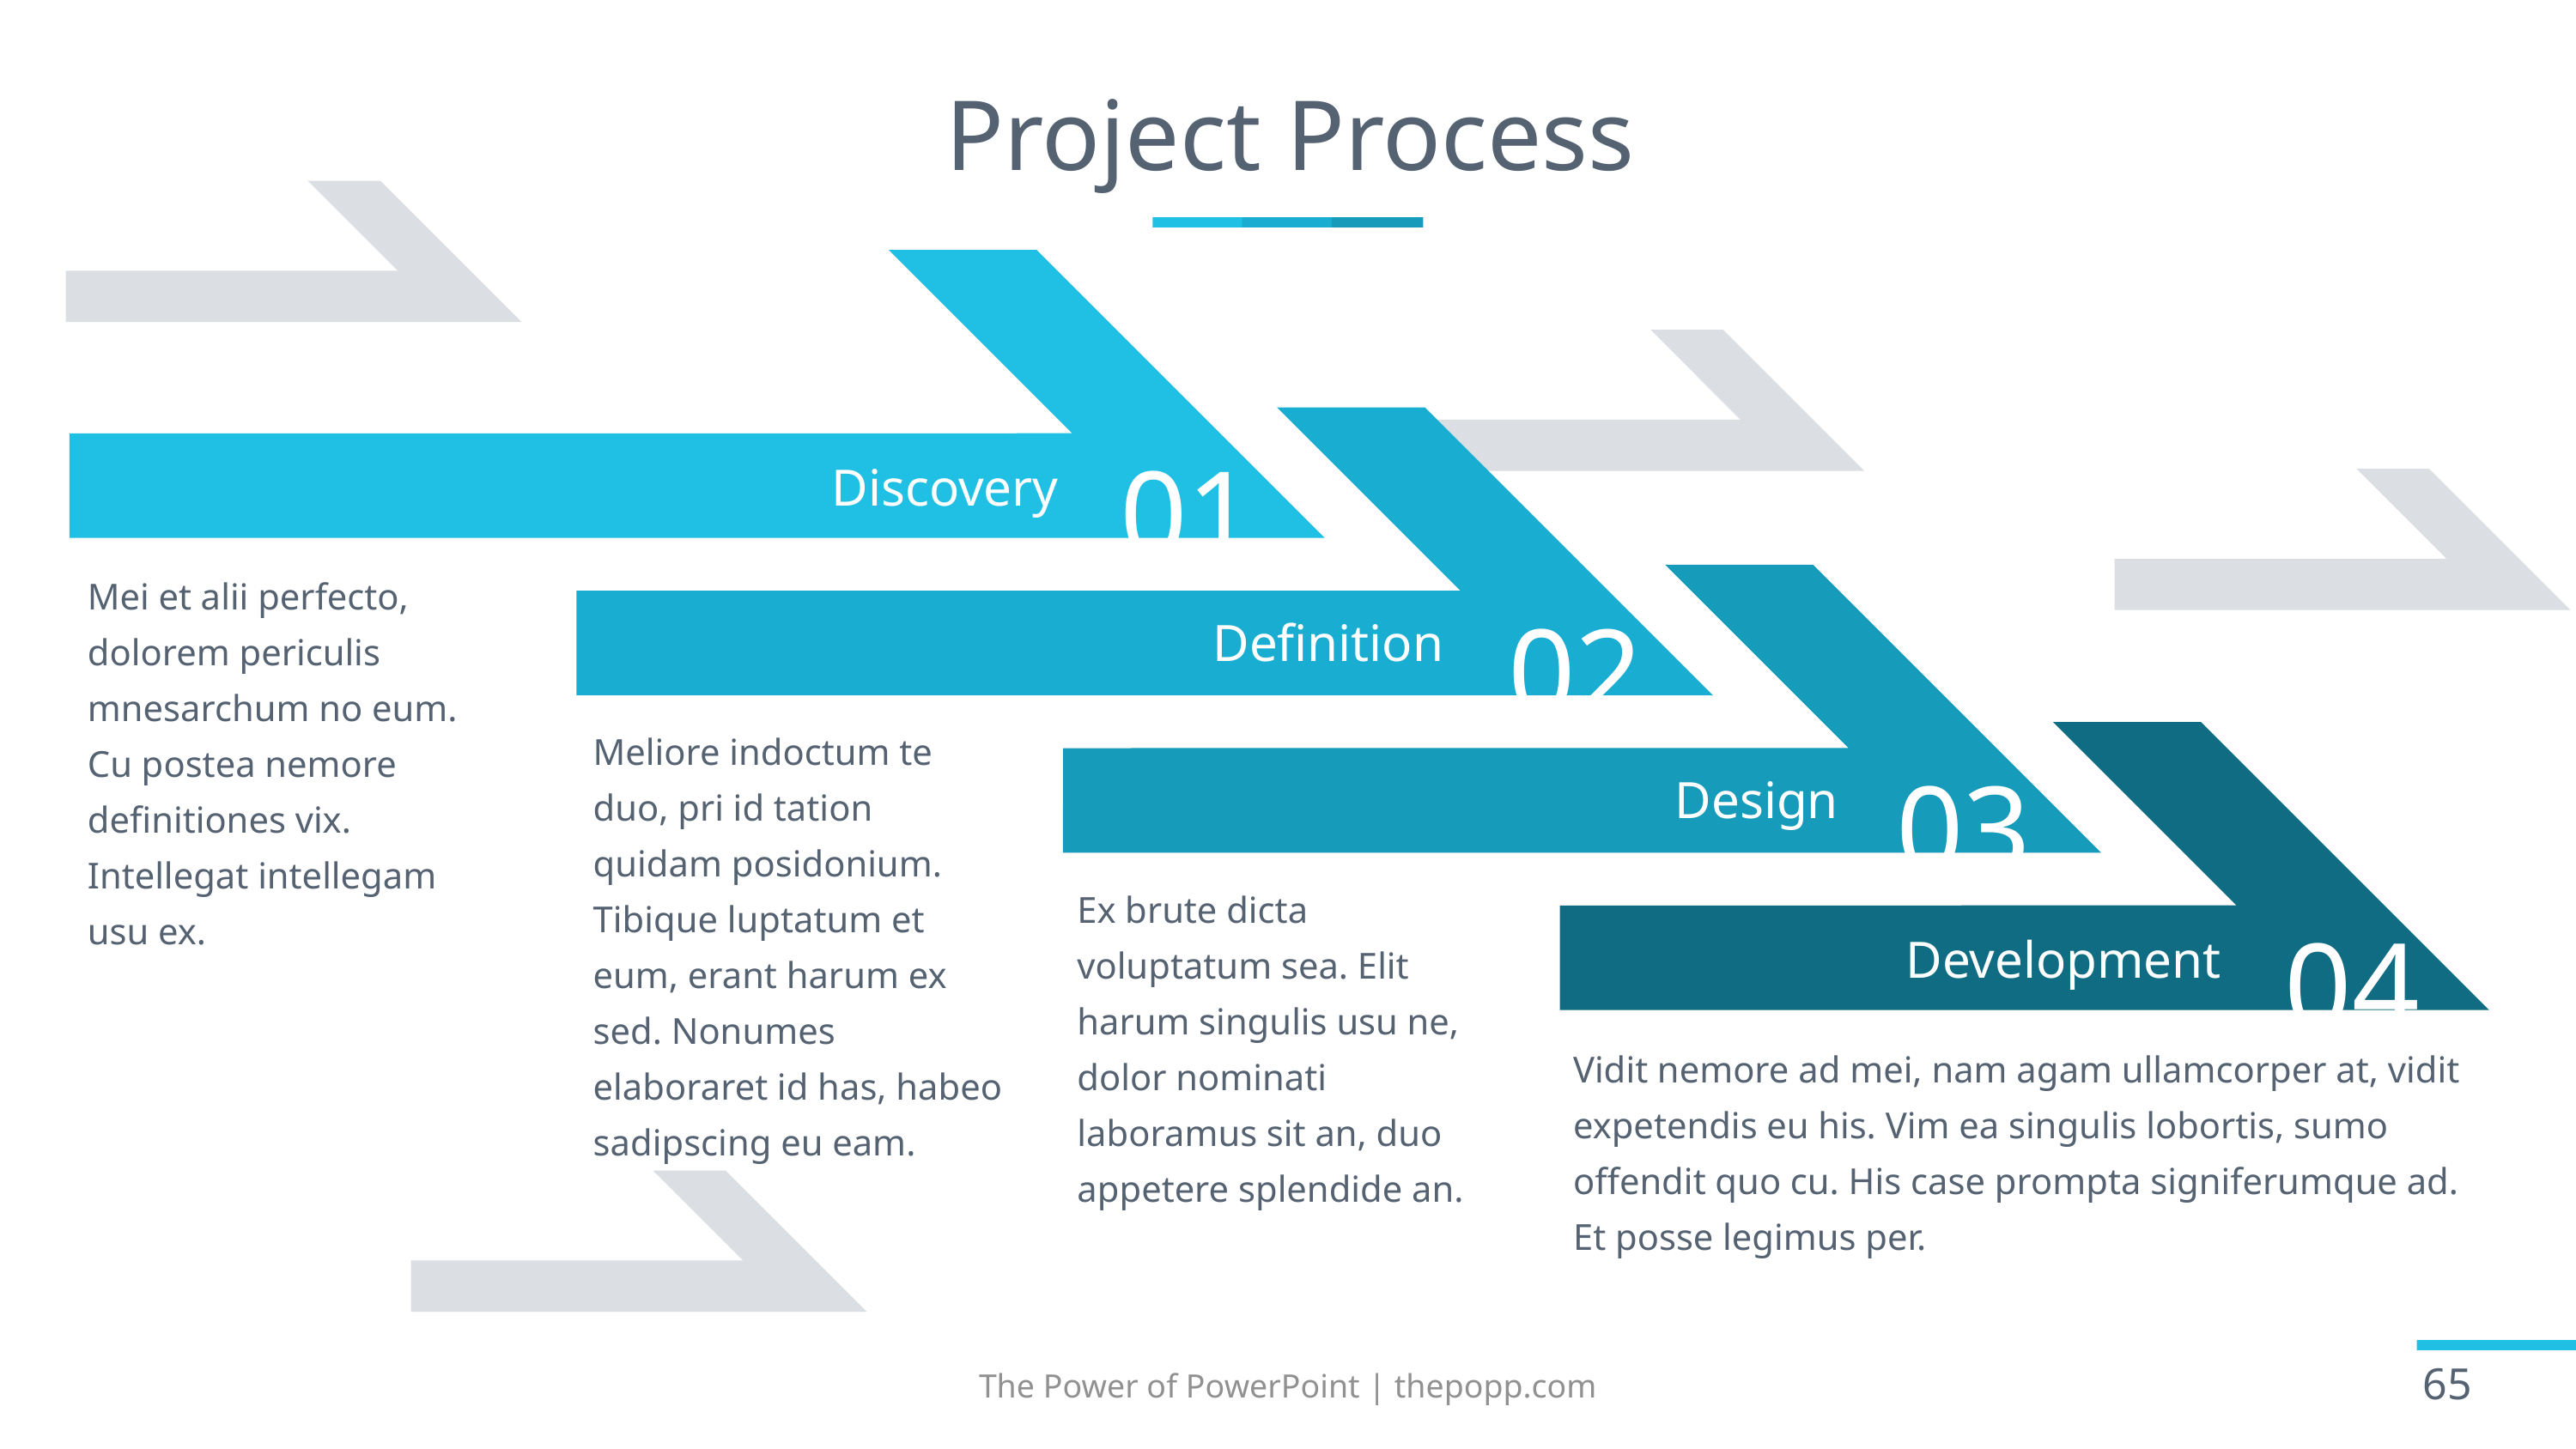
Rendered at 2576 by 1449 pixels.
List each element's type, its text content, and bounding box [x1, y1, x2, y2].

list Vidit nemore ad mei, nam agam ullamcorper at, vidit expetendis eu his. Vim ea singulis lobortis, sumo offendit quo cu. His case prompta signiferumque ad. Et posse legimus per. [1560, 1028, 2489, 1325]
slide_number 65 [2409, 1351, 2576, 1421]
list Discovery [421, 433, 1071, 539]
list Ex brute dicta voluptatum sea. Elit harum singulis usu ne, dolor nominati laboramus sit an, duo appetere splendide an. [1064, 868, 1507, 1325]
list Development [1584, 905, 2234, 1010]
list Meliore indoctum te duo, pri id tation quidam posidonium. Tibique luptatum et eum, erant harum ex sed. Nonumes elaboraret id has, habeo sadipscing eu eam. [580, 710, 1023, 1166]
list Definition [806, 588, 1457, 694]
footer The Power of PowerPoint | thepopp.com [853, 1349, 1723, 1427]
title Project Process [69, 49, 2512, 230]
list Design [1201, 746, 1851, 852]
list Mei et alii perfecto, dolorem periculis mnesarchum no eum. Cu postea nemore definitiones vix. Intellegat intellegam usu ex. [74, 555, 517, 1010]
